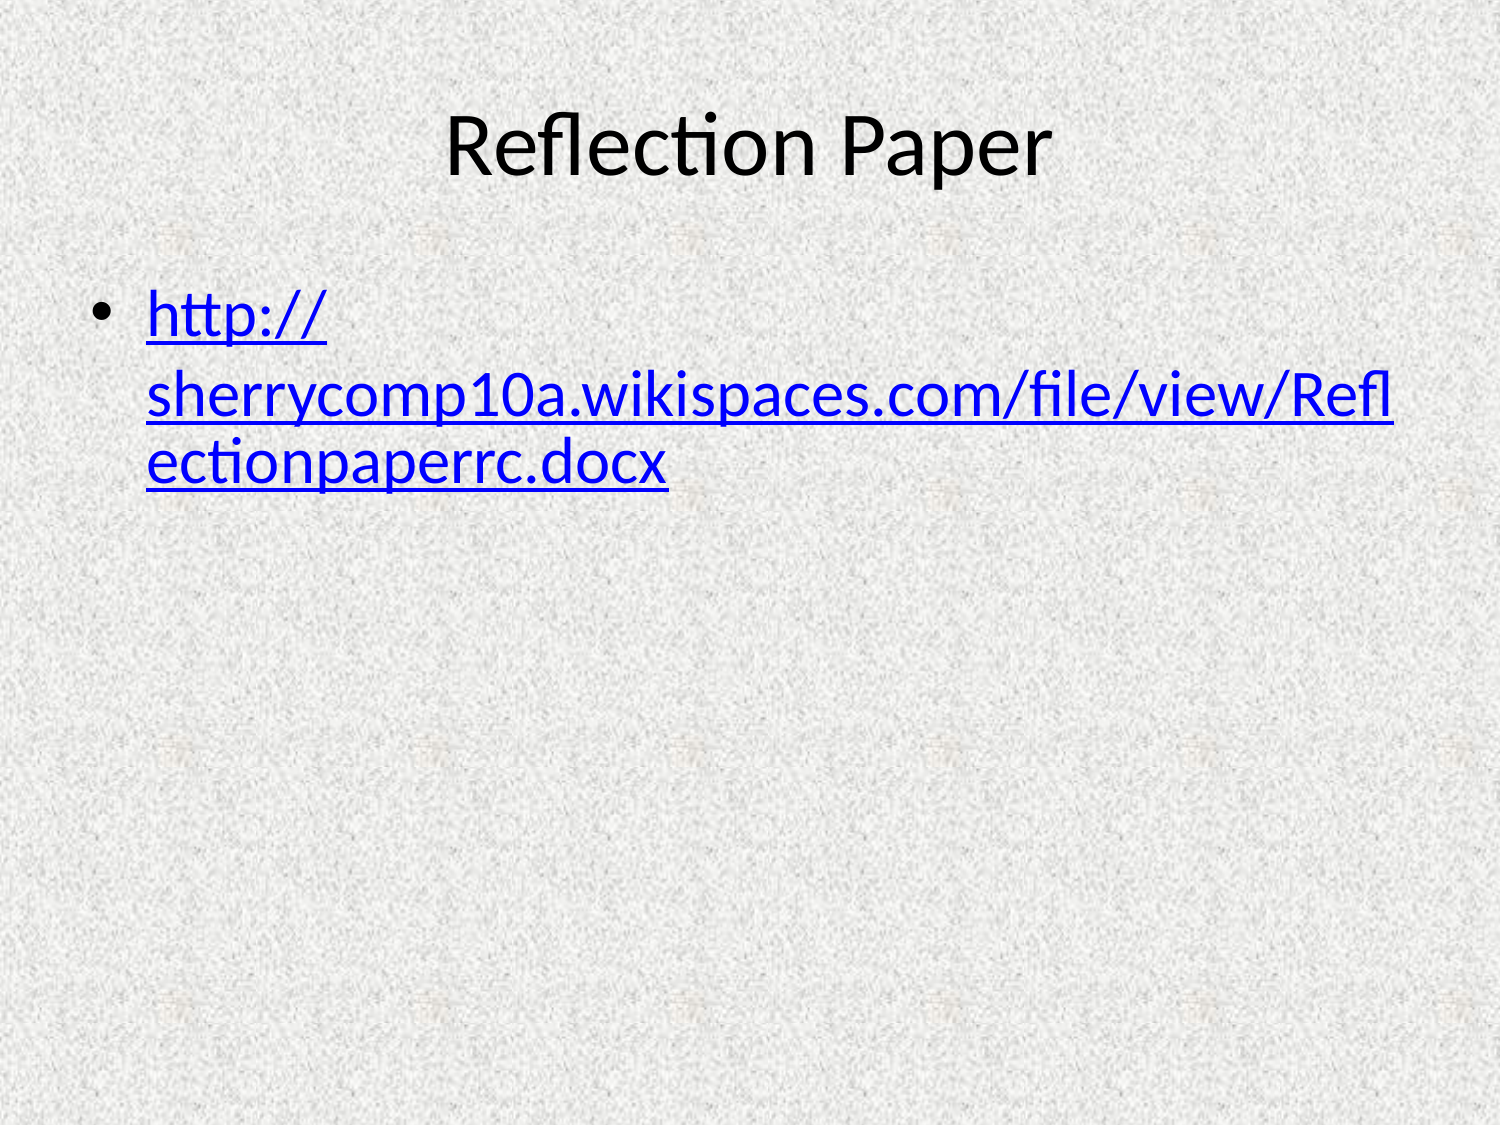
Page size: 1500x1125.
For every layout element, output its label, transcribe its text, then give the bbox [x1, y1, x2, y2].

picture [0, 0, 1500, 1125]
list http://sherrycomp10a.wikispaces.com/file/view/Reflectionpaperrc.docx [75, 262, 1425, 1005]
title Reflection Paper [75, 45, 1425, 233]
